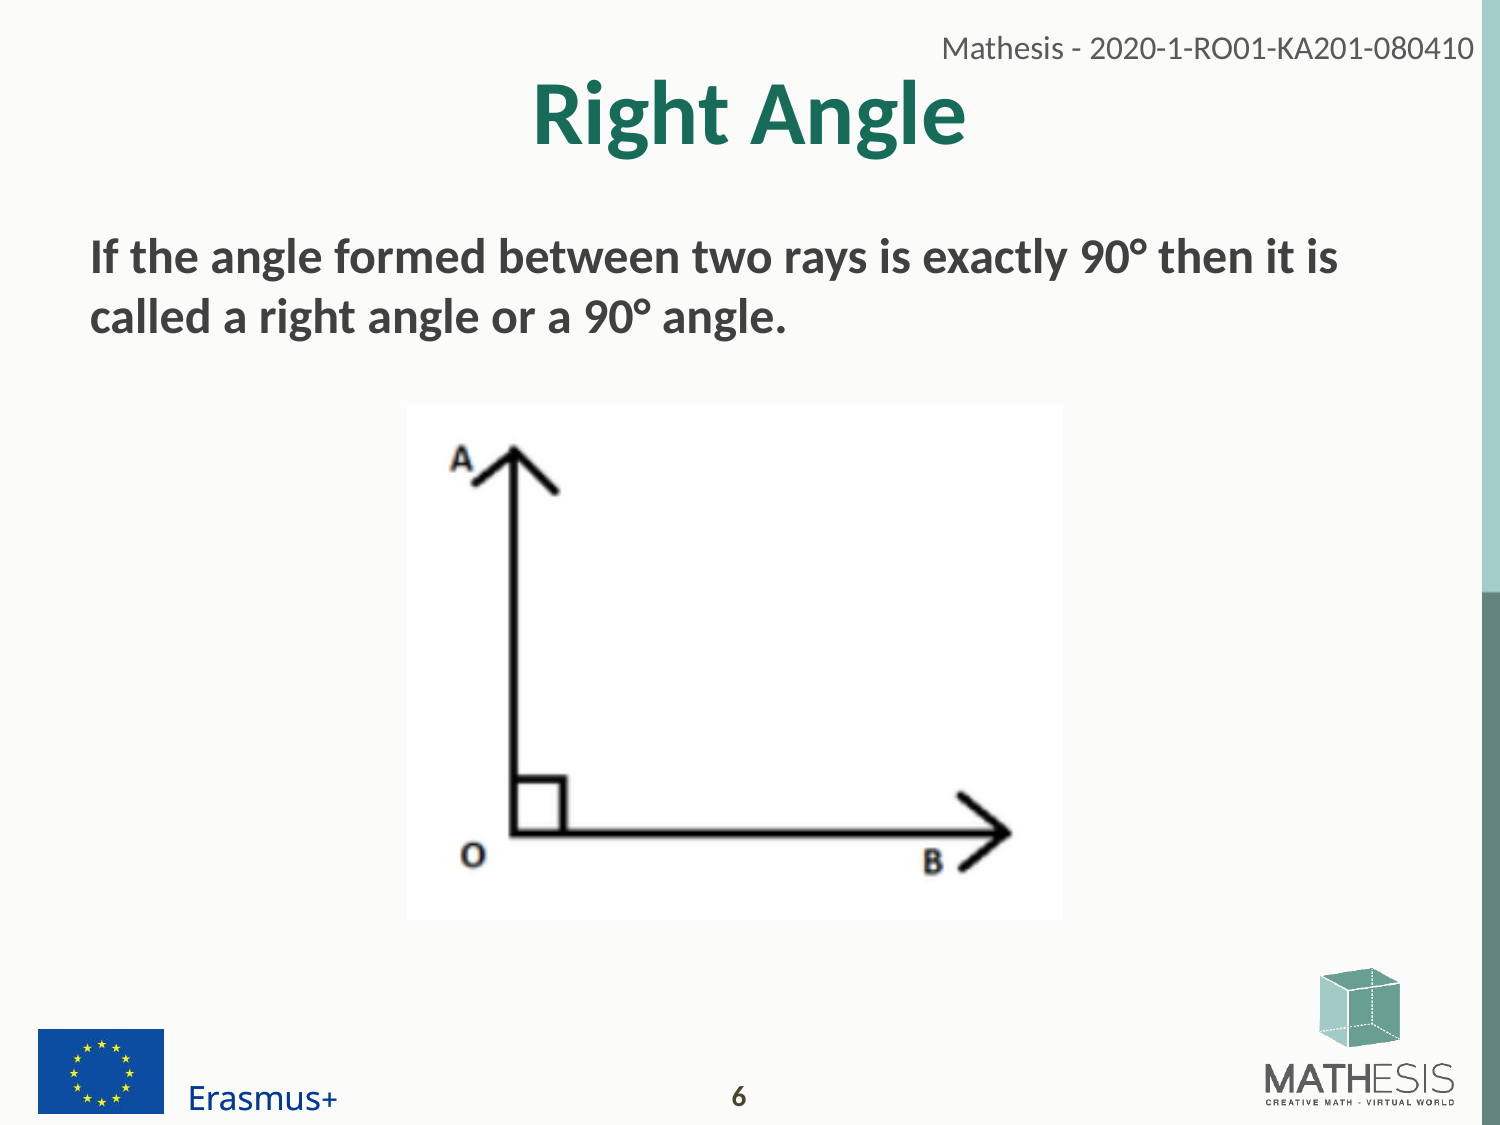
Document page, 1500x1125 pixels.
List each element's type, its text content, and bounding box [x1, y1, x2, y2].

list If the angle formed between two rays is exactly 90° then it is called a right angle or a 90° angle. [75, 216, 1425, 959]
picture [38, 1029, 164, 1114]
picture [407, 403, 1064, 920]
title Right Angle [75, 45, 1425, 216]
